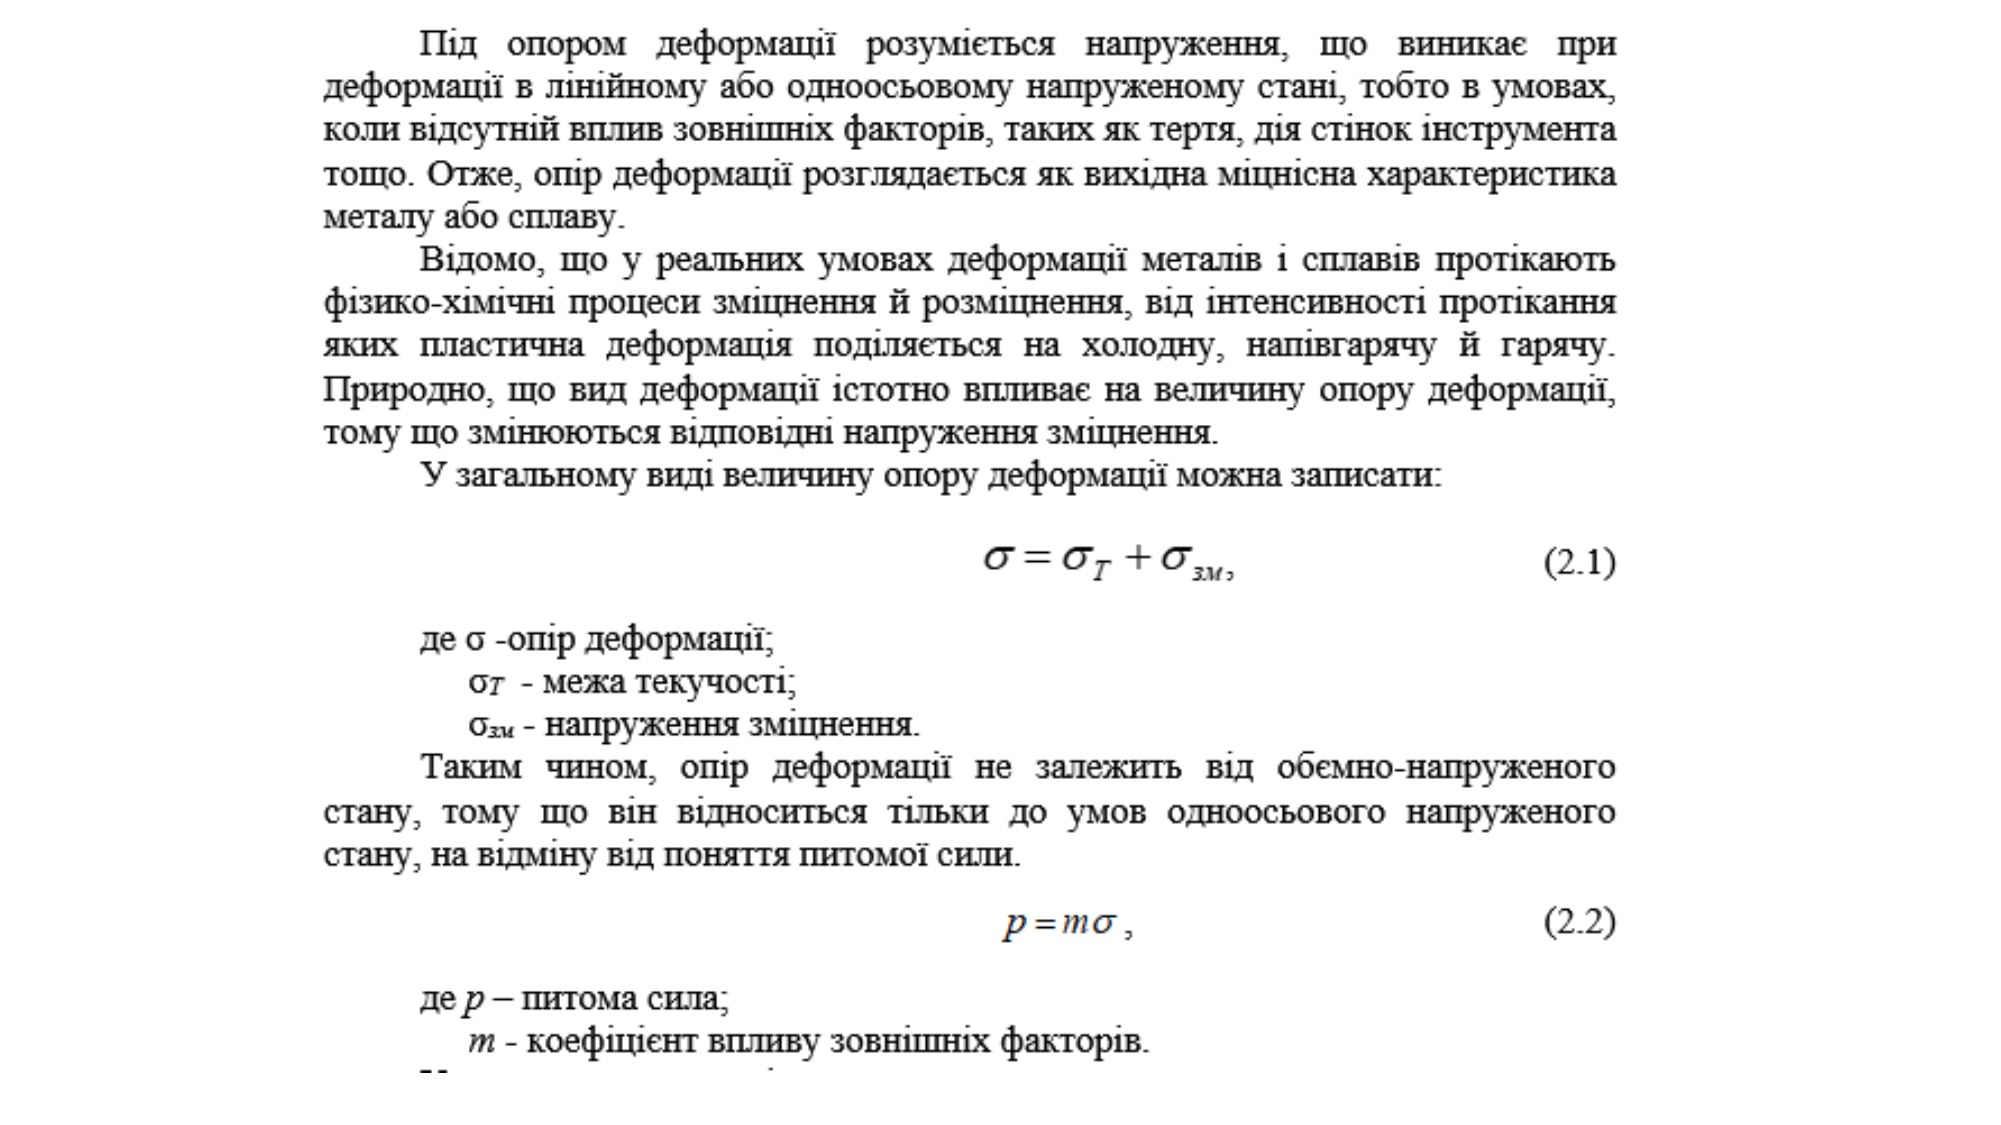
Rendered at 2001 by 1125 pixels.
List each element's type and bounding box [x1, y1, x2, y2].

picture [313, 22, 1649, 1073]
